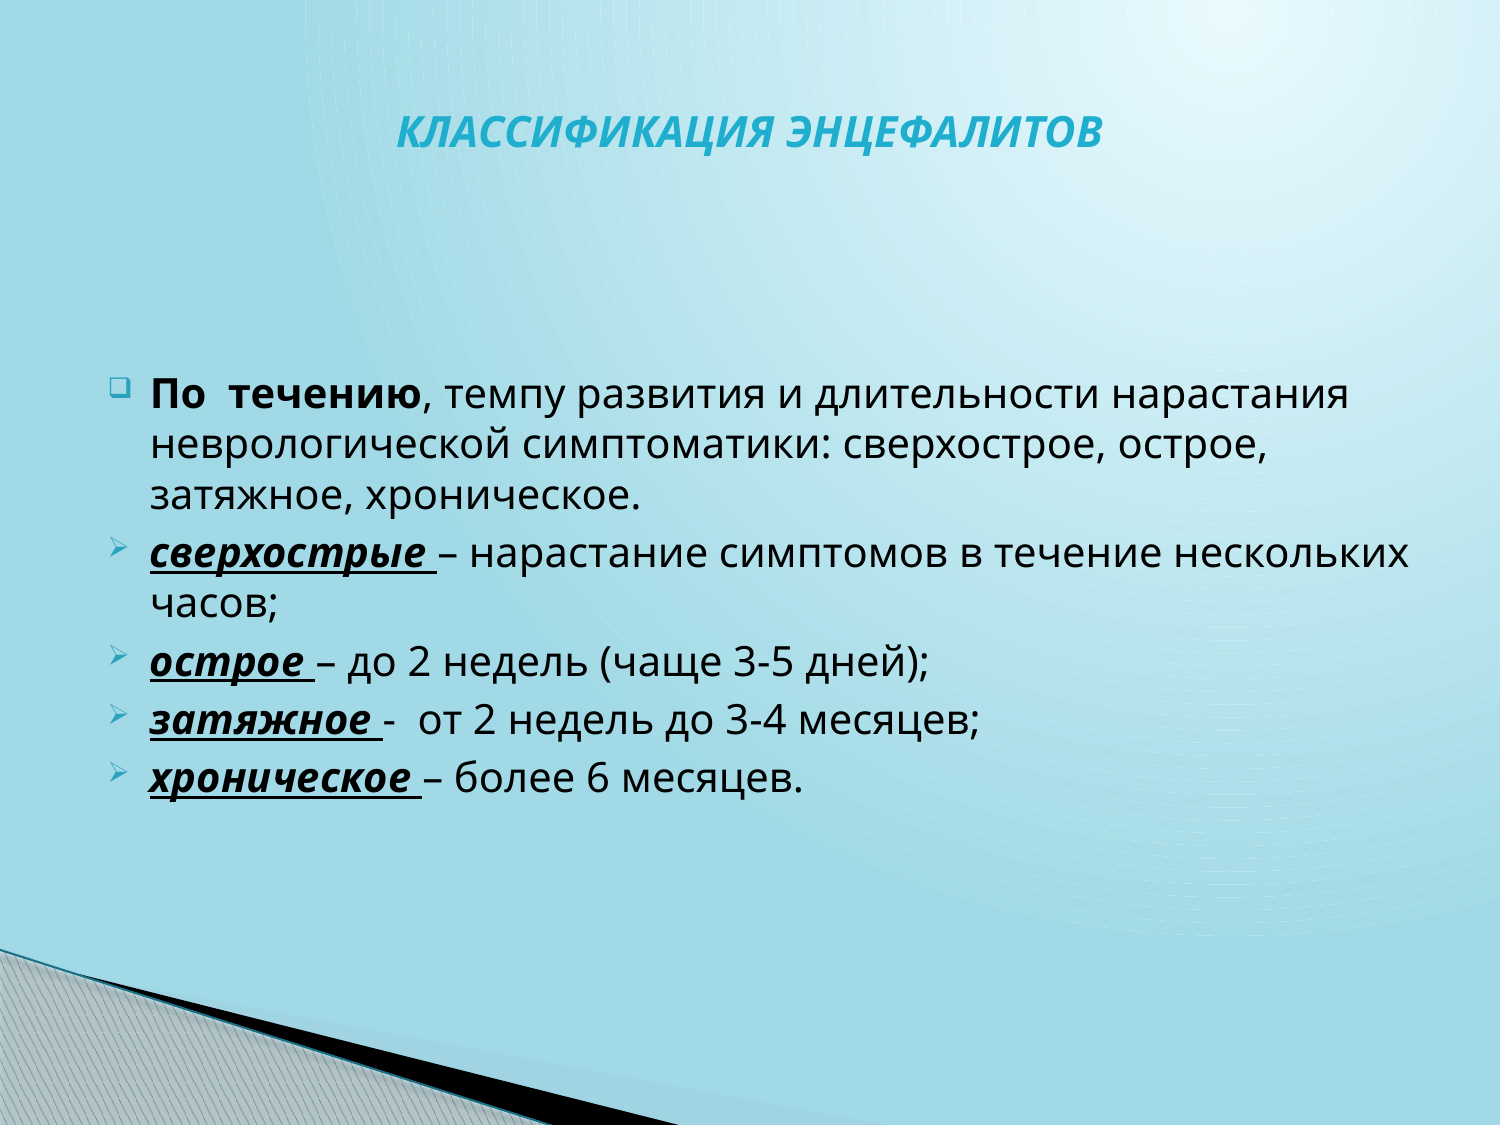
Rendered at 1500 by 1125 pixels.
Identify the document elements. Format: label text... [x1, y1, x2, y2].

title КЛАССИФИКАЦИЯ ЭНЦЕФАЛИТОВ [75, 45, 1425, 233]
list По течению, темпу развития и длительности нарастания неврологической симптоматики: сверхострое, острое, затяжное, хроническое. сверхострые – нарастание симптомов в течение нескольких часов; острое – до 2 недель (чаще 3-5 дней); затяжное - от 2 недель до 3-4 месяцев; хроническое – более 6 месяцев. [75, 243, 1425, 986]
